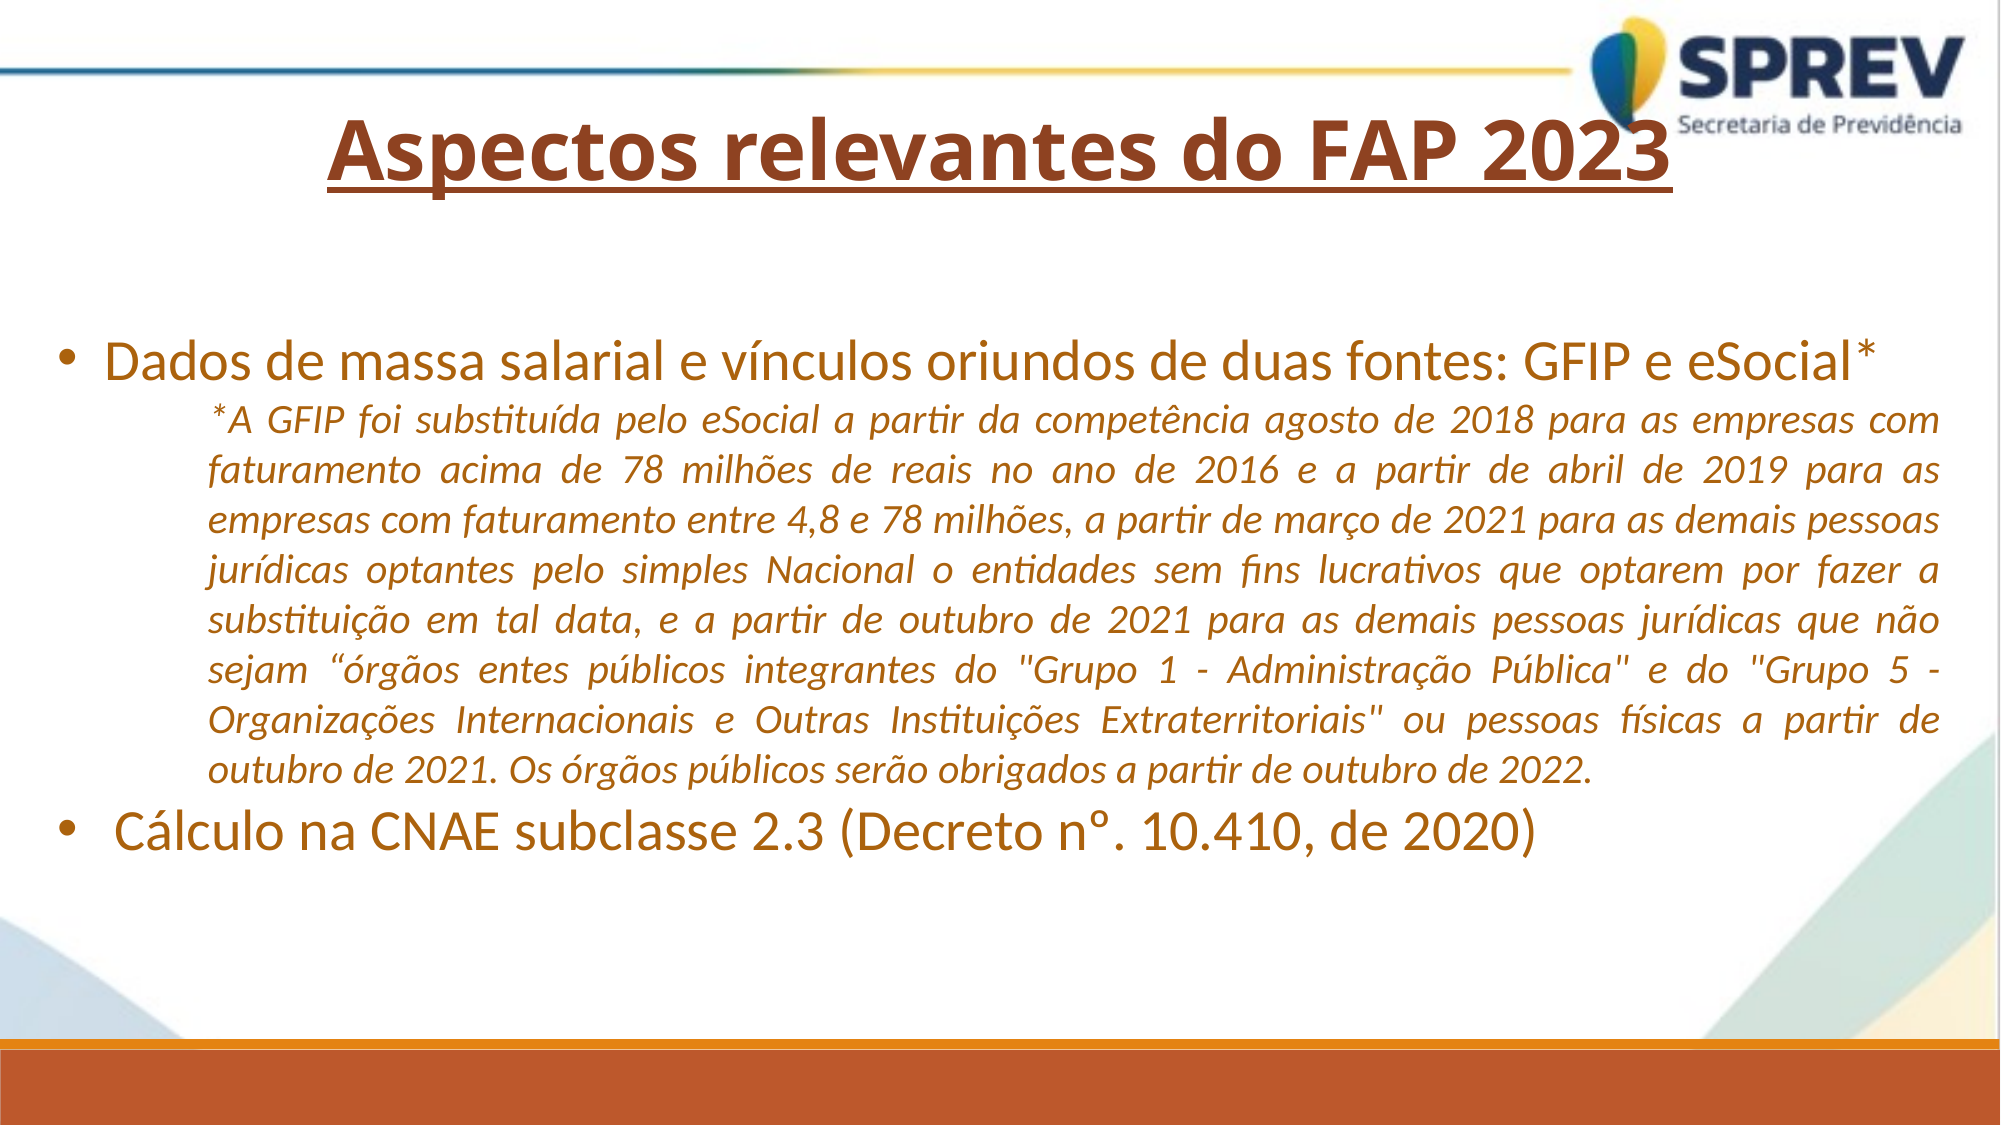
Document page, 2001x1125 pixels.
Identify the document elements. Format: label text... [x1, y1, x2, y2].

picture [0, 0, 2001, 1125]
text_box Aspectos relevantes do FAP 2023 [102, 90, 1898, 205]
text_box Dados de massa salarial e vínculos oriundos de duas fontes: GFIP e eSocial* *A GFIP foi substituída pelo eSocial a partir da competência agosto de 2018 para as empresas com faturamento acima de 78 milhões de reais no ano de 2016 e a partir de abril de 2019 para as empresas com faturamento entre 4,8 e 78 milhões, a partir de março de 2021 para as demais pessoas jurídicas optantes pelo simples Nacional o entidades sem fins lucrativos que optarem por fazer a substituição em tal data, e a partir de outubro de 2021 para as demais pessoas jurídicas que não sejam “órgãos entes públicos integrantes do "Grupo 1 - Administração Pública" e do "Grupo 5 - Organizações Internacionais e Outras Instituições Extraterritoriais" ou pessoas físicas a partir de outubro de 2021. Os órgãos públicos serão obrigados a partir de outubro de 2022. Cálculo na CNAE subclasse 2.3 (Decreto nº. 10.410, de 2020) [43, 314, 1957, 870]
